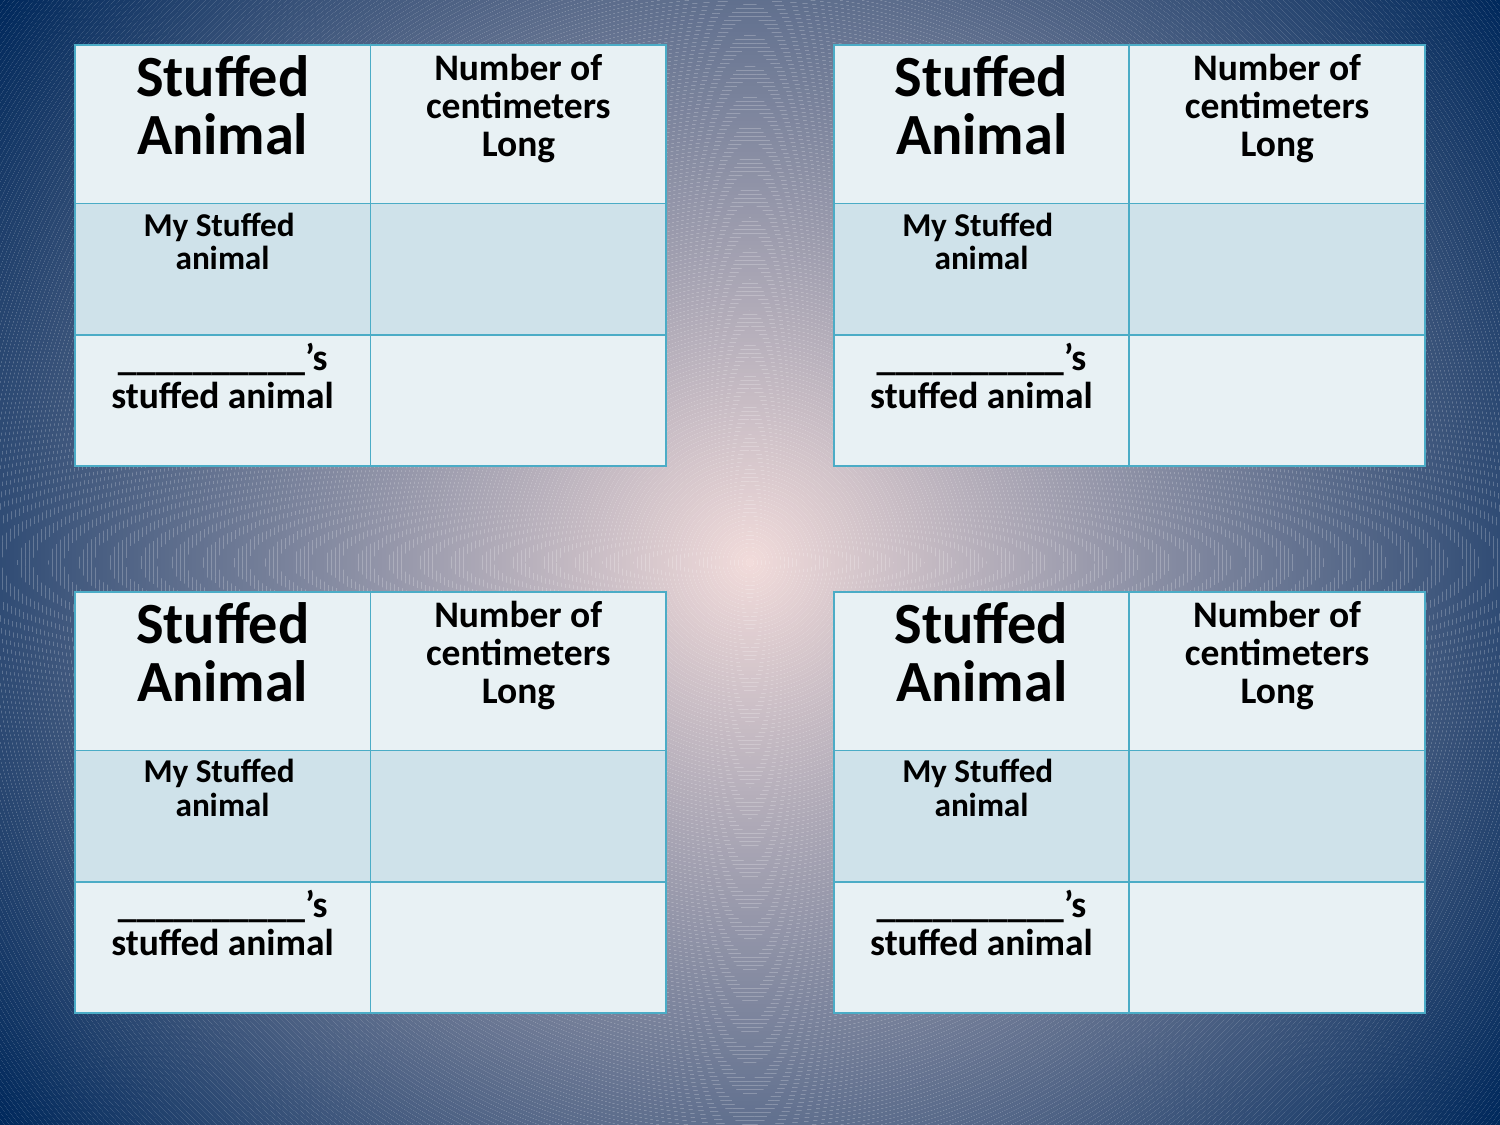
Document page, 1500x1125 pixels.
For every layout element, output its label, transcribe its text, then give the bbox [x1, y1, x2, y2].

table_cell __________’s stuffed animal [835, 883, 1128, 1012]
table_header Number of centimeters Long [1130, 46, 1424, 203]
table_cell [1130, 751, 1424, 881]
table_cell My Stuffed animal [835, 204, 1128, 334]
table_header Stuffed Animal [76, 593, 370, 750]
table_cell __________’s stuffed animal [76, 883, 370, 1012]
table_cell My Stuffed animal [76, 204, 370, 334]
table_cell [371, 883, 665, 1012]
table_cell My Stuffed animal [835, 751, 1128, 881]
table_cell [371, 204, 665, 334]
table_header Stuffed Animal [76, 46, 370, 203]
table_header Number of centimeters Long [371, 46, 665, 203]
table_header Stuffed Animal [835, 46, 1128, 203]
table_cell __________’s stuffed animal [835, 336, 1128, 465]
table_cell [1130, 883, 1424, 1012]
table_header Number of centimeters Long [1130, 593, 1424, 750]
table_header Stuffed Animal [835, 593, 1128, 750]
table_cell __________’s stuffed animal [76, 336, 370, 465]
table_cell [371, 751, 665, 881]
table_cell My Stuffed animal [76, 751, 370, 881]
table_header Number of centimeters Long [371, 593, 665, 750]
table_cell [1130, 336, 1424, 465]
table_cell [1130, 204, 1424, 334]
table_cell [371, 336, 665, 465]
